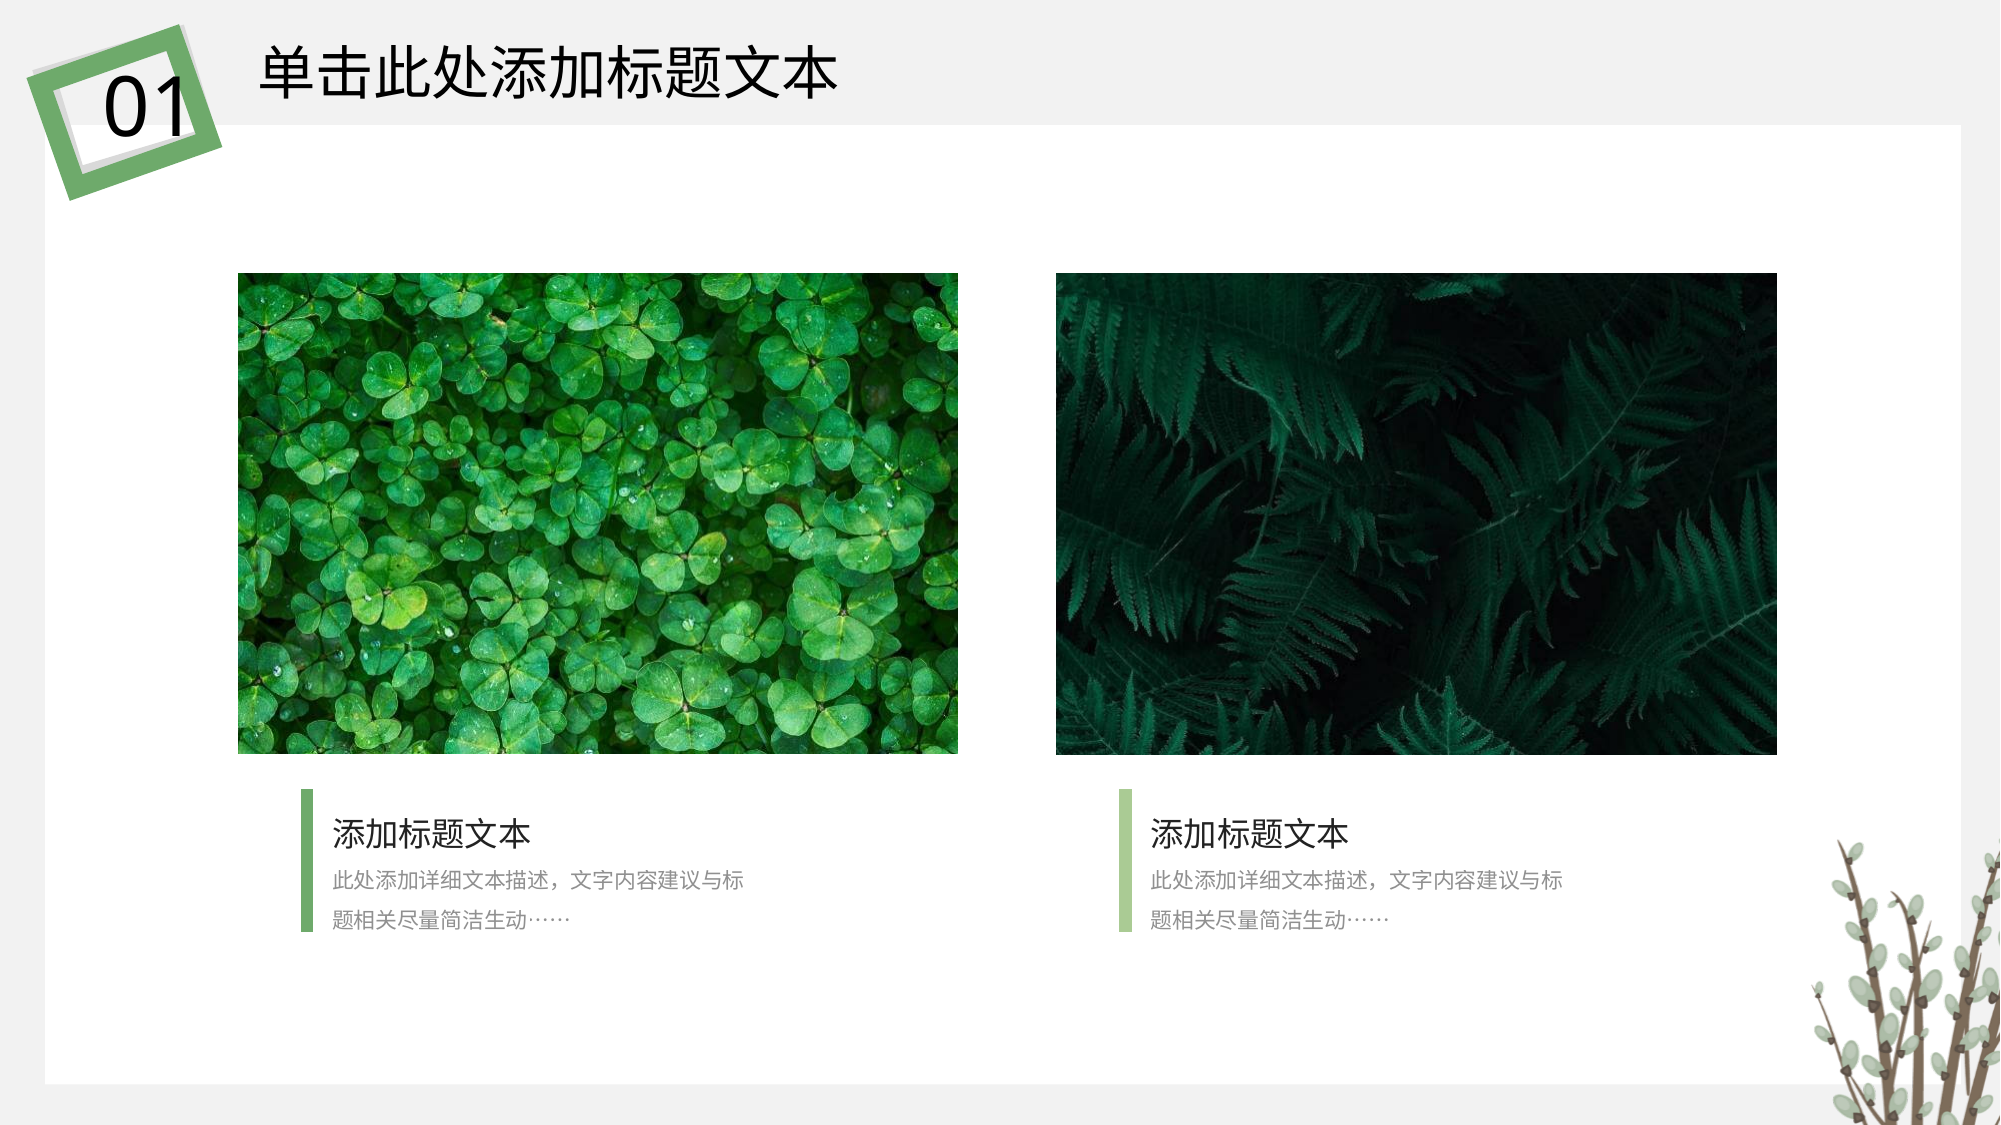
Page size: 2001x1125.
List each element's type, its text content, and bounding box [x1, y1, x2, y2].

text_box 01 [87, 45, 213, 160]
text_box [1125, 789, 1594, 932]
picture [1056, 273, 1777, 755]
text_box 单击此处添加标题文本 [242, 29, 855, 114]
picture [238, 273, 958, 754]
picture [1771, 782, 2000, 1125]
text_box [306, 789, 775, 932]
